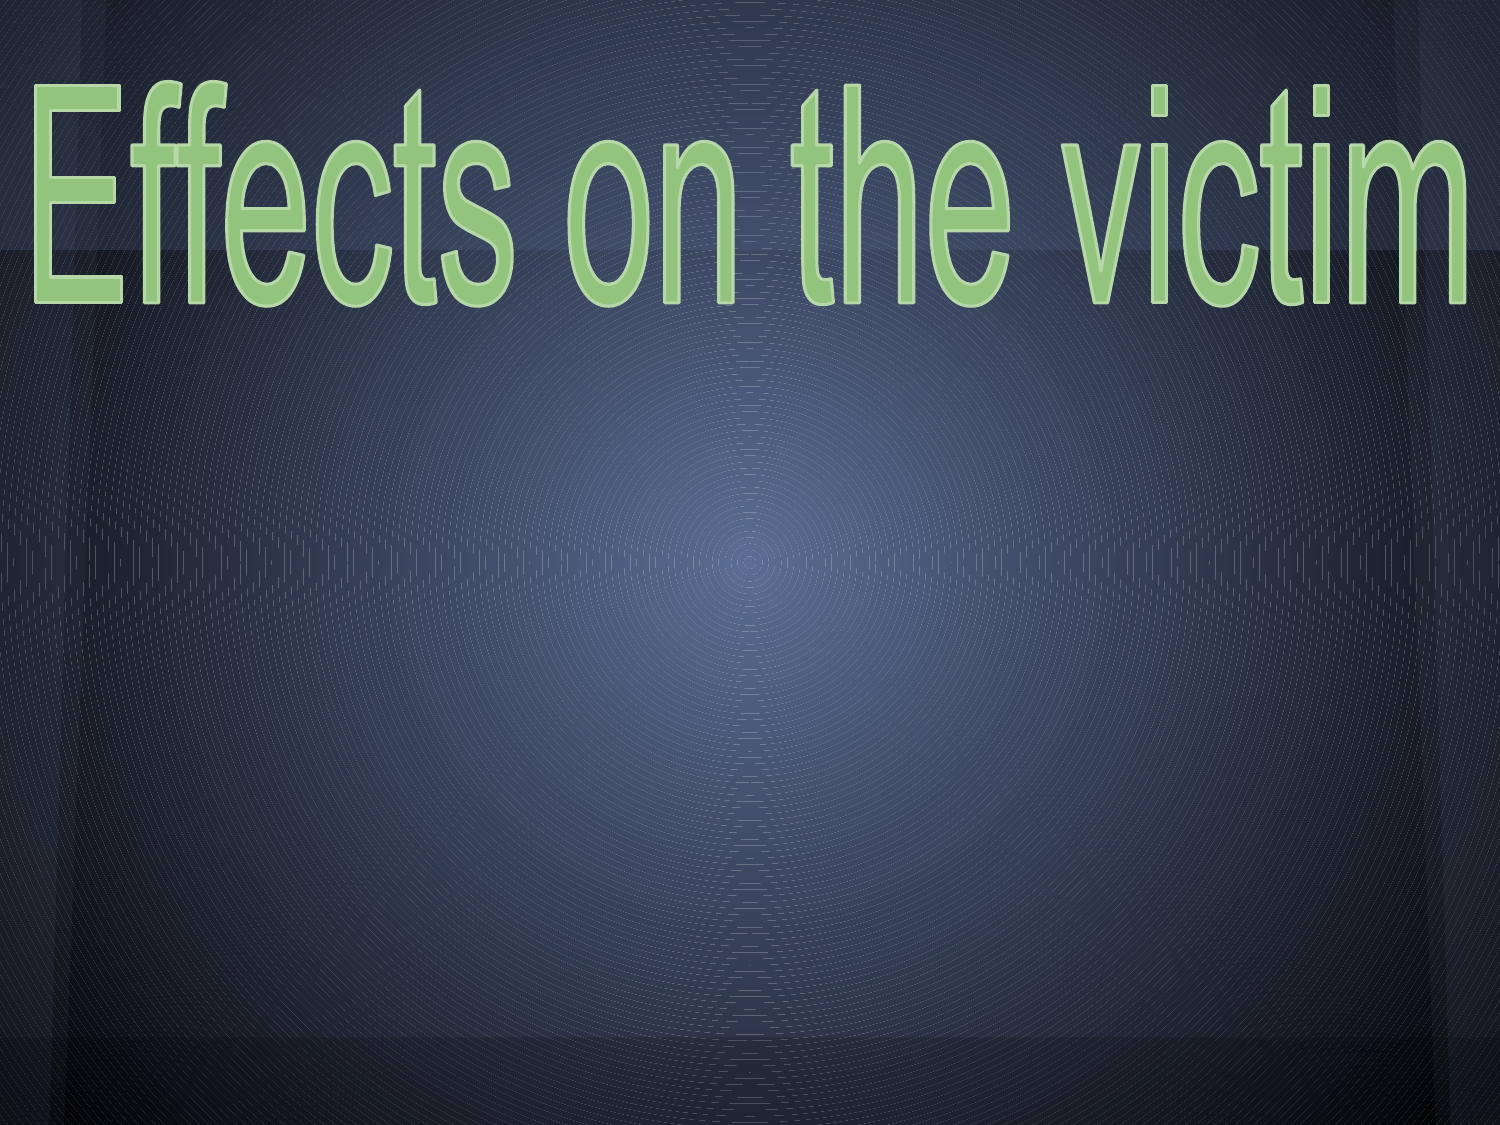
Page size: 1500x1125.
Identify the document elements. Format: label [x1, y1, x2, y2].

text_box [1183, 141, 1258, 307]
text_box [930, 141, 1009, 307]
text_box [792, 90, 834, 305]
text_box [395, 90, 437, 305]
text_box [1062, 145, 1140, 303]
text_box [442, 141, 513, 307]
text_box [1152, 85, 1167, 116]
text_box [845, 85, 914, 303]
text_box [1314, 85, 1329, 116]
text_box [35, 85, 122, 303]
text_box [664, 141, 734, 303]
text_box [177, 81, 227, 303]
text_box [131, 81, 182, 303]
text_box [568, 141, 648, 307]
text_box [1314, 145, 1329, 303]
text_box [1261, 90, 1303, 305]
text_box [1350, 141, 1465, 303]
text_box [226, 141, 305, 307]
text_box [1152, 145, 1167, 303]
text_box [317, 141, 391, 307]
